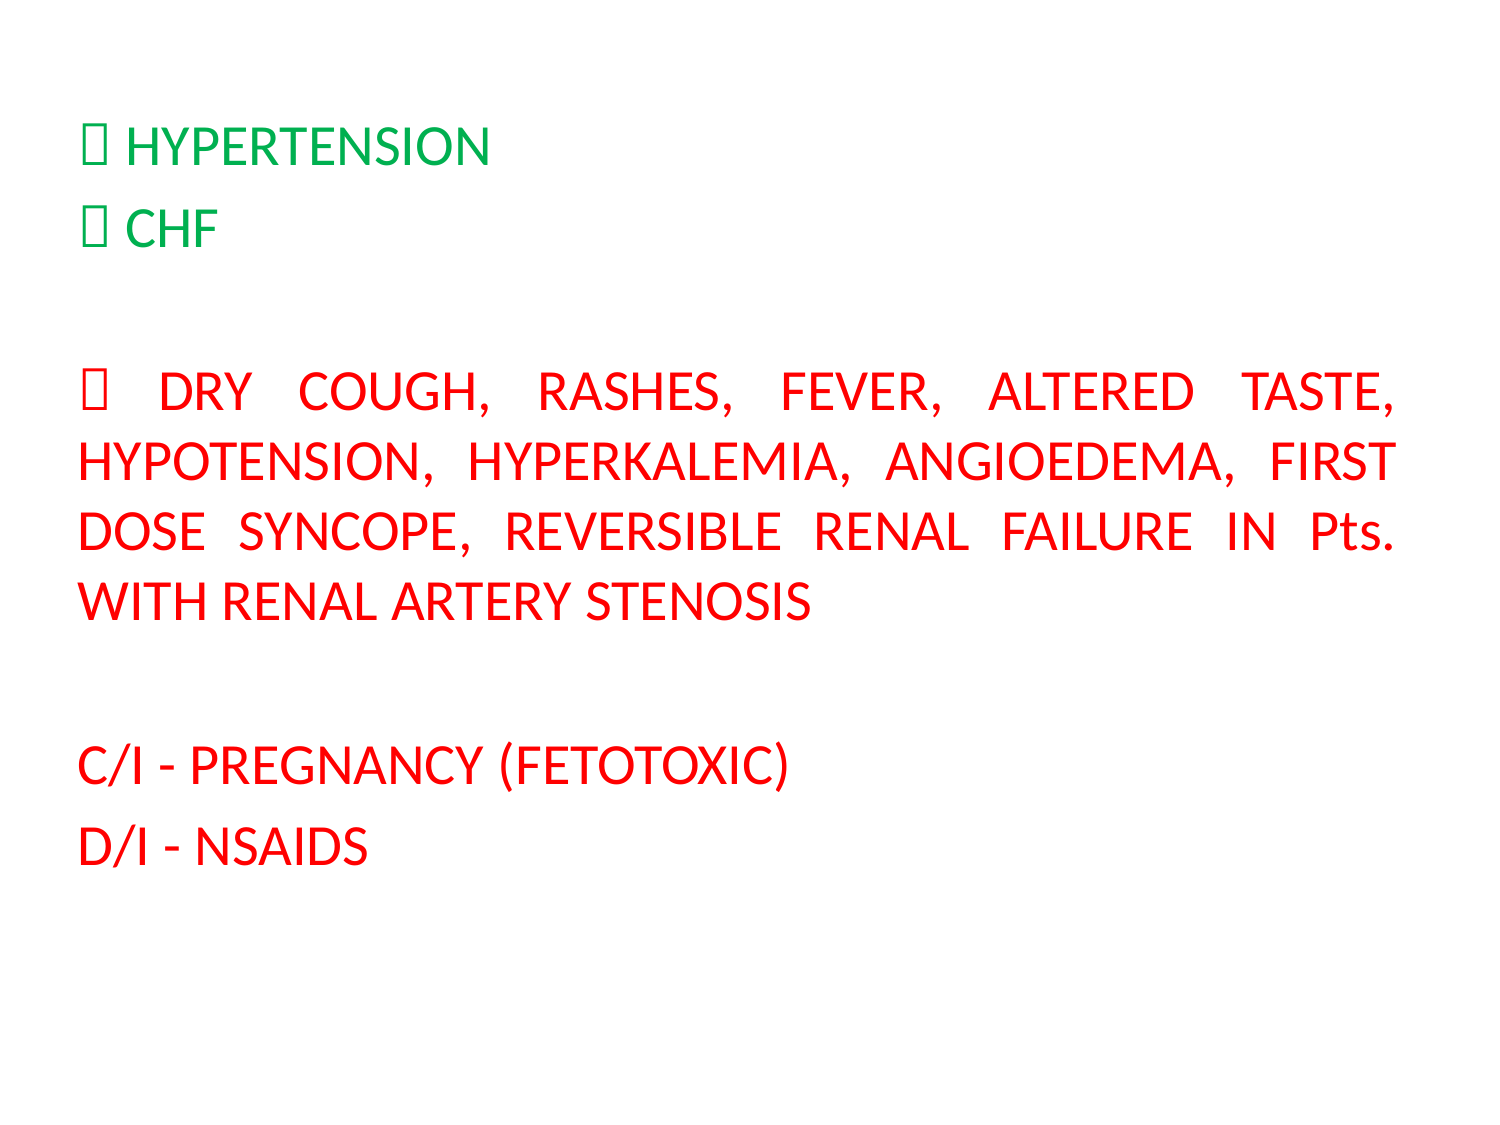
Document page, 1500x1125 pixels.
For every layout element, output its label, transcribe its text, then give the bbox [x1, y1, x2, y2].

list  HYPERTENSION  CHF  DRY COUGH, RASHES, FEVER, ALTERED TASTE, HYPOTENSION, HYPERKALEMIA, ANGIOEDEMA, FIRST DOSE SYNCOPE, REVERSIBLE RENAL FAILURE IN Pts. WITH RENAL ARTERY STENOSIS C/I - PREGNANCY (FETOTOXIC) D/I - NSAIDS [62, 99, 1413, 1050]
